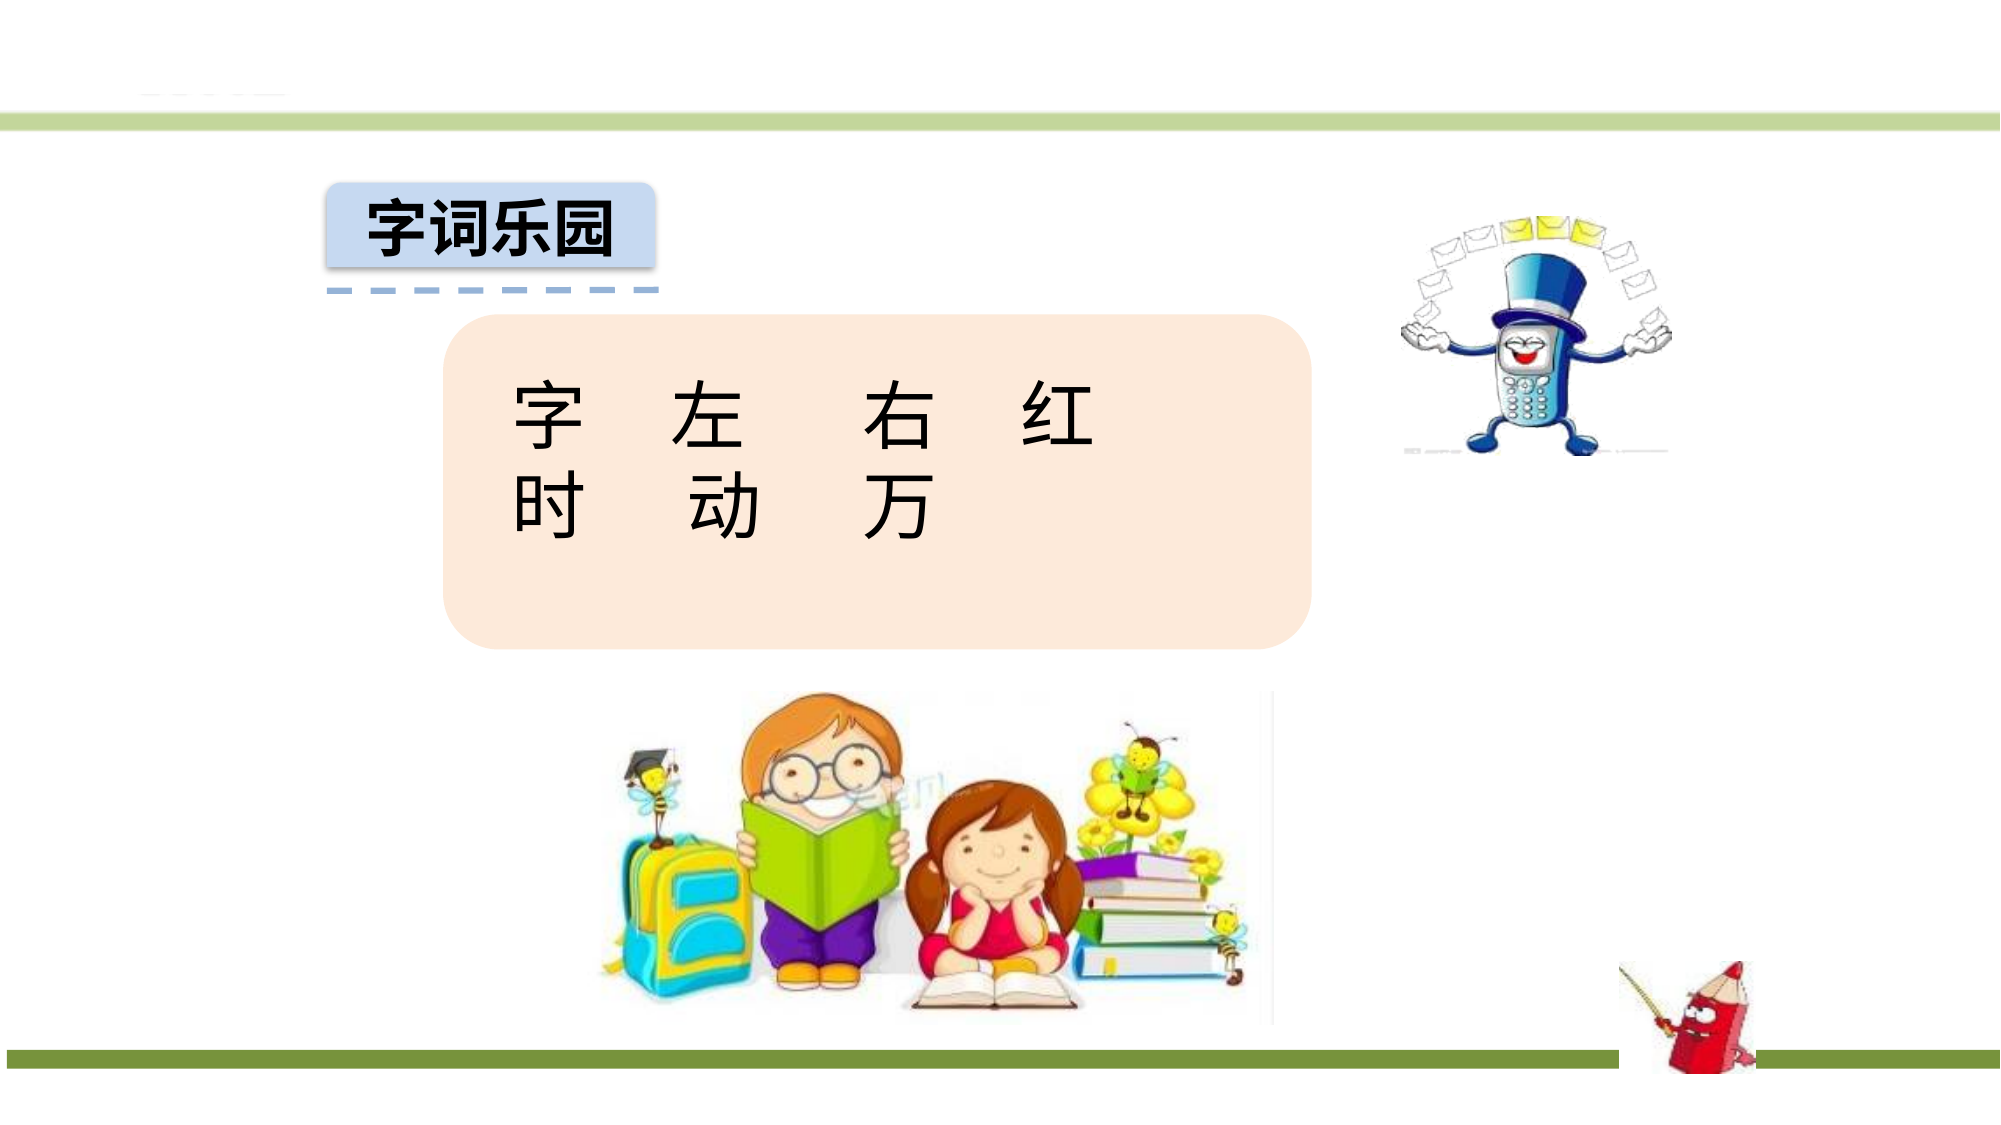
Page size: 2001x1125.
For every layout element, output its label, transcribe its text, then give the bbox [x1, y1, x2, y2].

text_box 字 左 右 红 时 动 万 [496, 361, 1314, 557]
text_box [440, 312, 1314, 652]
picture [0, 94, 2000, 1026]
picture [1619, 961, 1756, 1074]
text_box 字词乐园 [325, 181, 656, 268]
